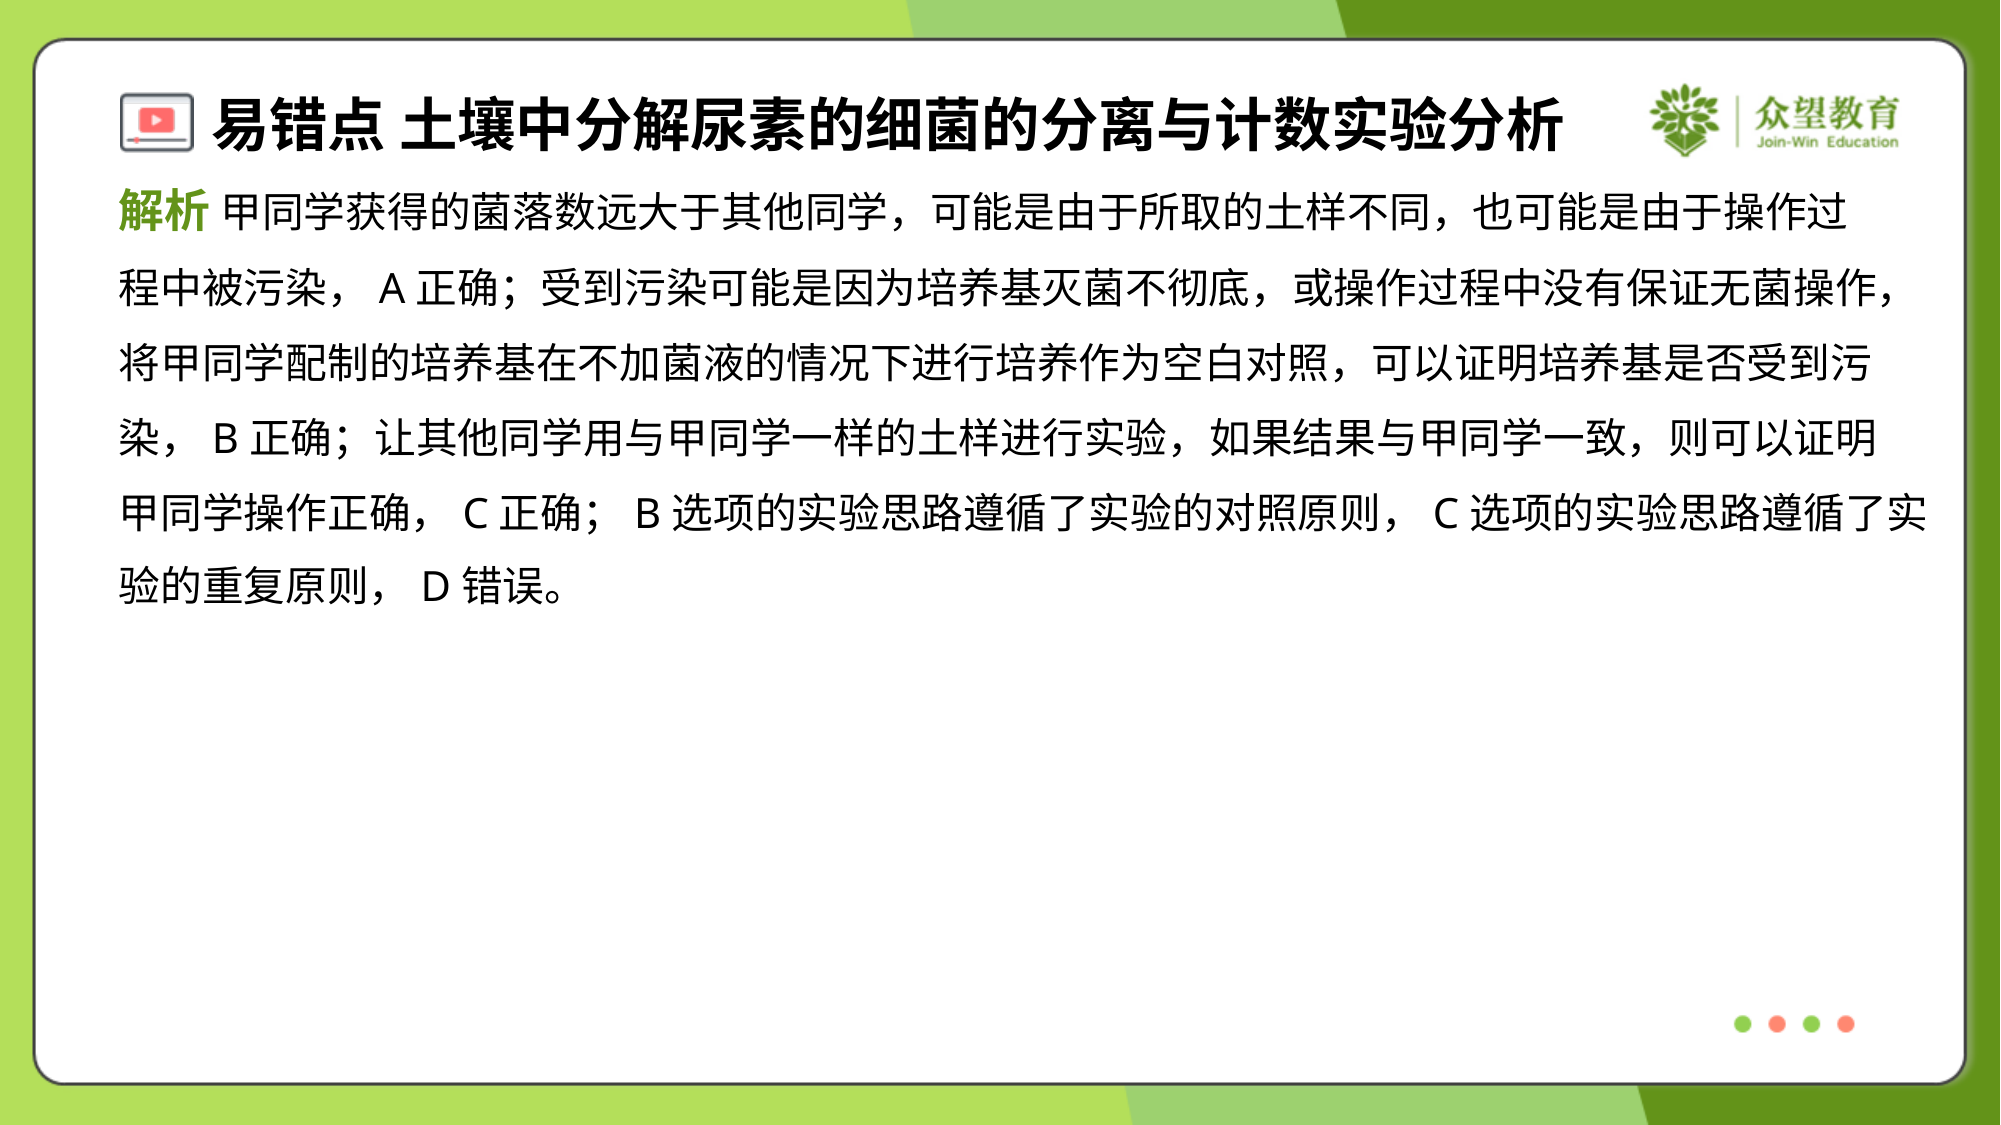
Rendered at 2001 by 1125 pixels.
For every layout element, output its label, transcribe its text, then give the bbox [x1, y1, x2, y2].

picture [0, 0, 2000, 1125]
text_box 解析 甲同学获得的菌落数远大于其他同学，可能是由于所取的土样不同，也可能是由于操作过 程中被污染，A正确；受到污染可能是因为培养基灭菌不彻底，或操作过程中没有保证无菌操作， 将甲同学配制的培养基在不加菌液的情况下进行培养作为空白对照，可以证明培养基是否受到污 染，B正确；让其他同学用与甲同学一样的土样进行实验，如果结果与甲同学一致，则可以证明 甲同学操作正确，C正确；B选项的实验思路遵循了实验的对照原则，C选项的实验思路遵循了实 验的重复原则，D错误。 [118, 159, 1883, 602]
